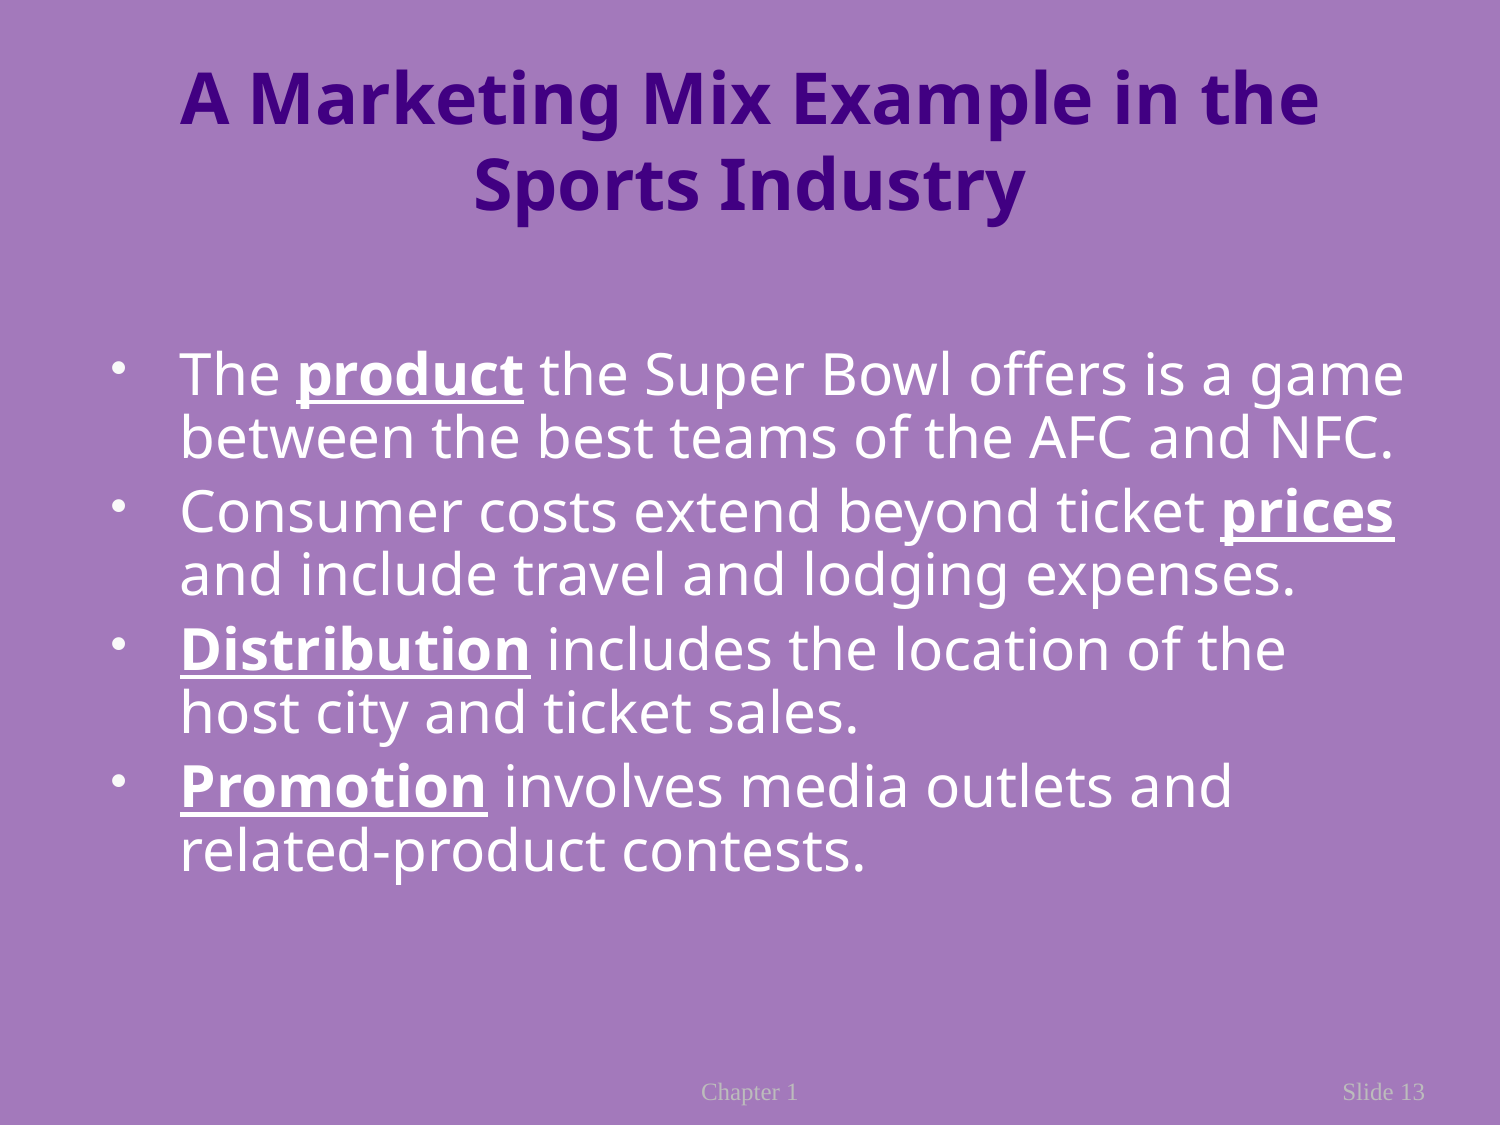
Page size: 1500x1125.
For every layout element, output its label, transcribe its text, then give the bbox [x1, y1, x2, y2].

list The product the Super Bowl offers is a game between the best teams of the AFC and NFC. Consumer costs extend beyond ticket prices and include travel and lodging expenses. Distribution includes the location of the host city and ticket sales. Promotion involves media outlets and related-product contests. [75, 337, 1425, 1035]
footer Chapter 1 [512, 1052, 988, 1113]
title A Marketing Mix Example in the Sports Industry [75, 45, 1425, 233]
slide_number Slide 13 [1299, 1052, 1425, 1113]
